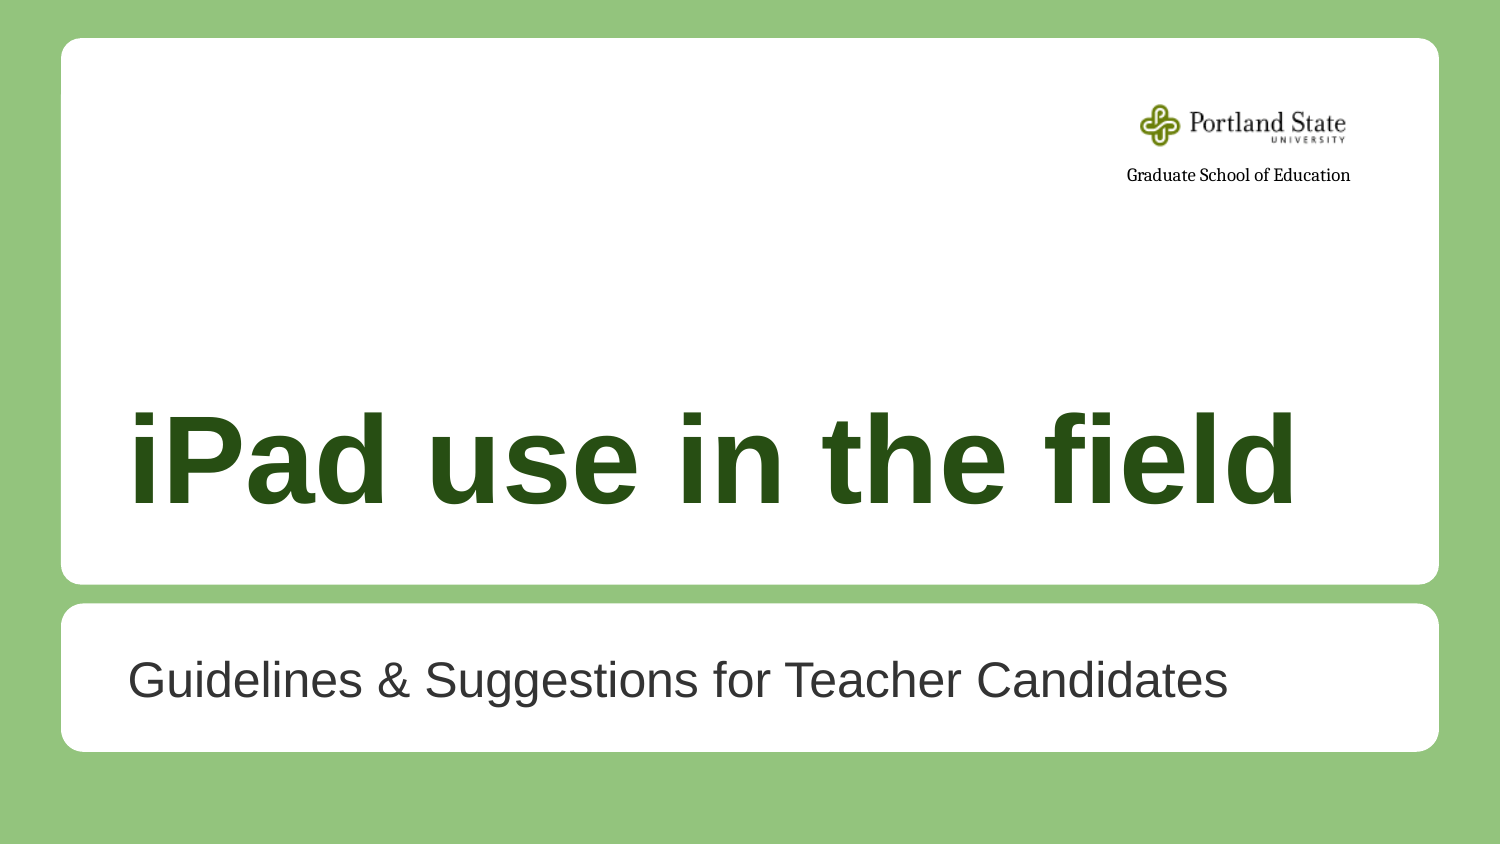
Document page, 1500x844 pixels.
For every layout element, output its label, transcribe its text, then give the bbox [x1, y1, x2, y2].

title iPad use in the field [112, 77, 1388, 544]
text_box Graduate School of Education [1034, 147, 1366, 193]
subtitle Guidelines & Suggestions for Teacher Candidates [112, 639, 1388, 715]
picture [1138, 103, 1348, 149]
